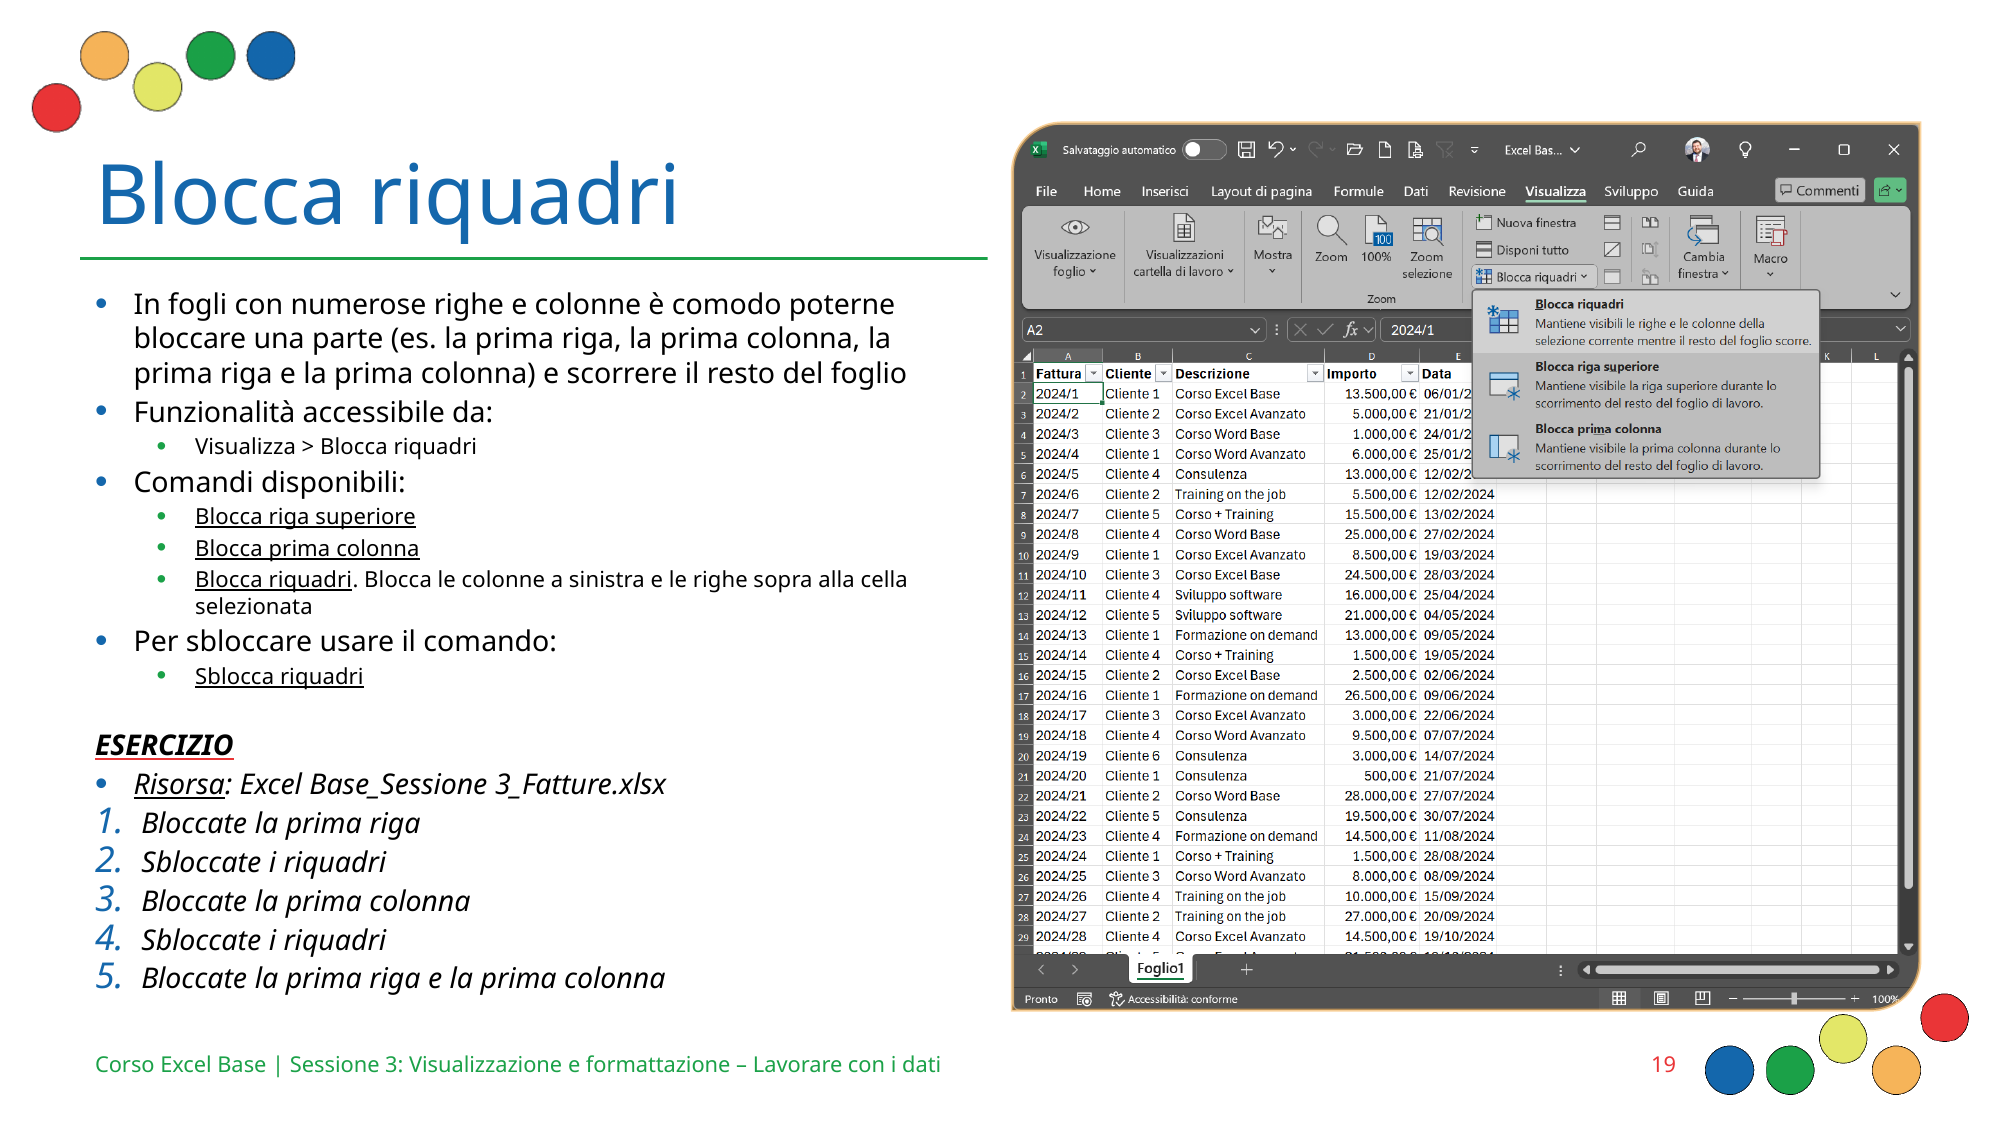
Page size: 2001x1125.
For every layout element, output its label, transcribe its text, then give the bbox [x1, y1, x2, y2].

footer Corso Excel Base | Sessione 3: Visualizzazione e formattazione – Lavorare con i dati [80, 1035, 1571, 1096]
slide_number 19 [1583, 1035, 1692, 1096]
picture [1012, 122, 1971, 1096]
title Blocca riquadri [80, 123, 988, 259]
picture [29, 30, 295, 135]
list In fogli con numerose righe e colonne è comodo poterne bloccare una parte (es. la prima riga, la prima colonna, la prima riga e la prima colonna) e scorrere il resto del foglio Funzionalità accessibile da: Visualizza > Blocca riquadri Comandi disponibili: Blocca riga superiore Blocca prima colonna Blocca riquadri. Blocca le colonne a sinistra e le righe sopra alla cella selezionata Per sbloccare usare il comando: Sblocca riquadri ESERCIZIO Risorsa: Excel Base_Sessione 3_Fatture.xlsx Bloccate la prima riga Sbloccate i riquadri Bloccate la prima colonna Sbloccate i riquadri Bloccate la prima riga e la prima colonna [80, 278, 988, 1011]
